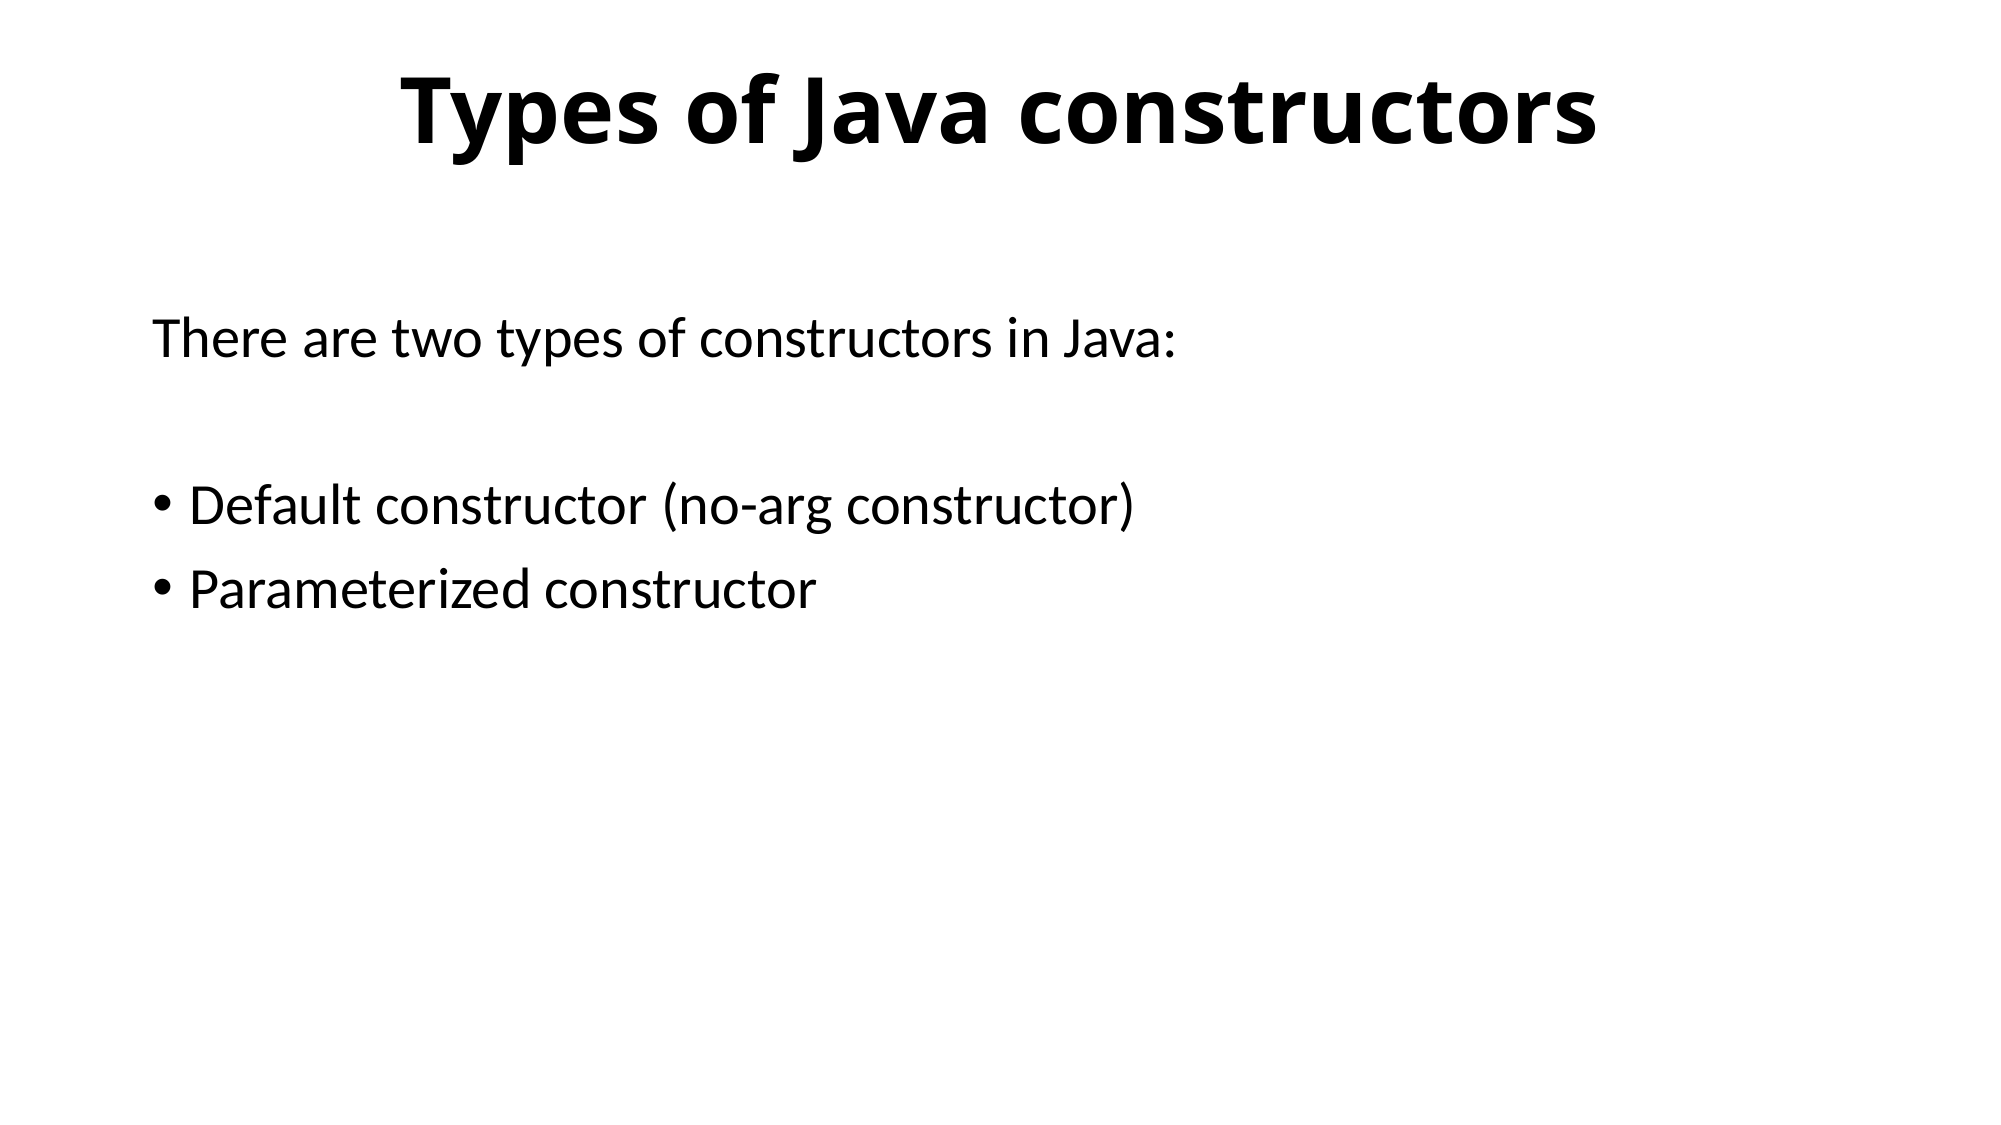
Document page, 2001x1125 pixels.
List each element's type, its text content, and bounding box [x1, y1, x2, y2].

title Types of Java constructors [137, 59, 1863, 278]
list There are two types of constructors in Java: Default constructor (no-arg constructor) Parameterized constructor [137, 299, 1863, 1014]
